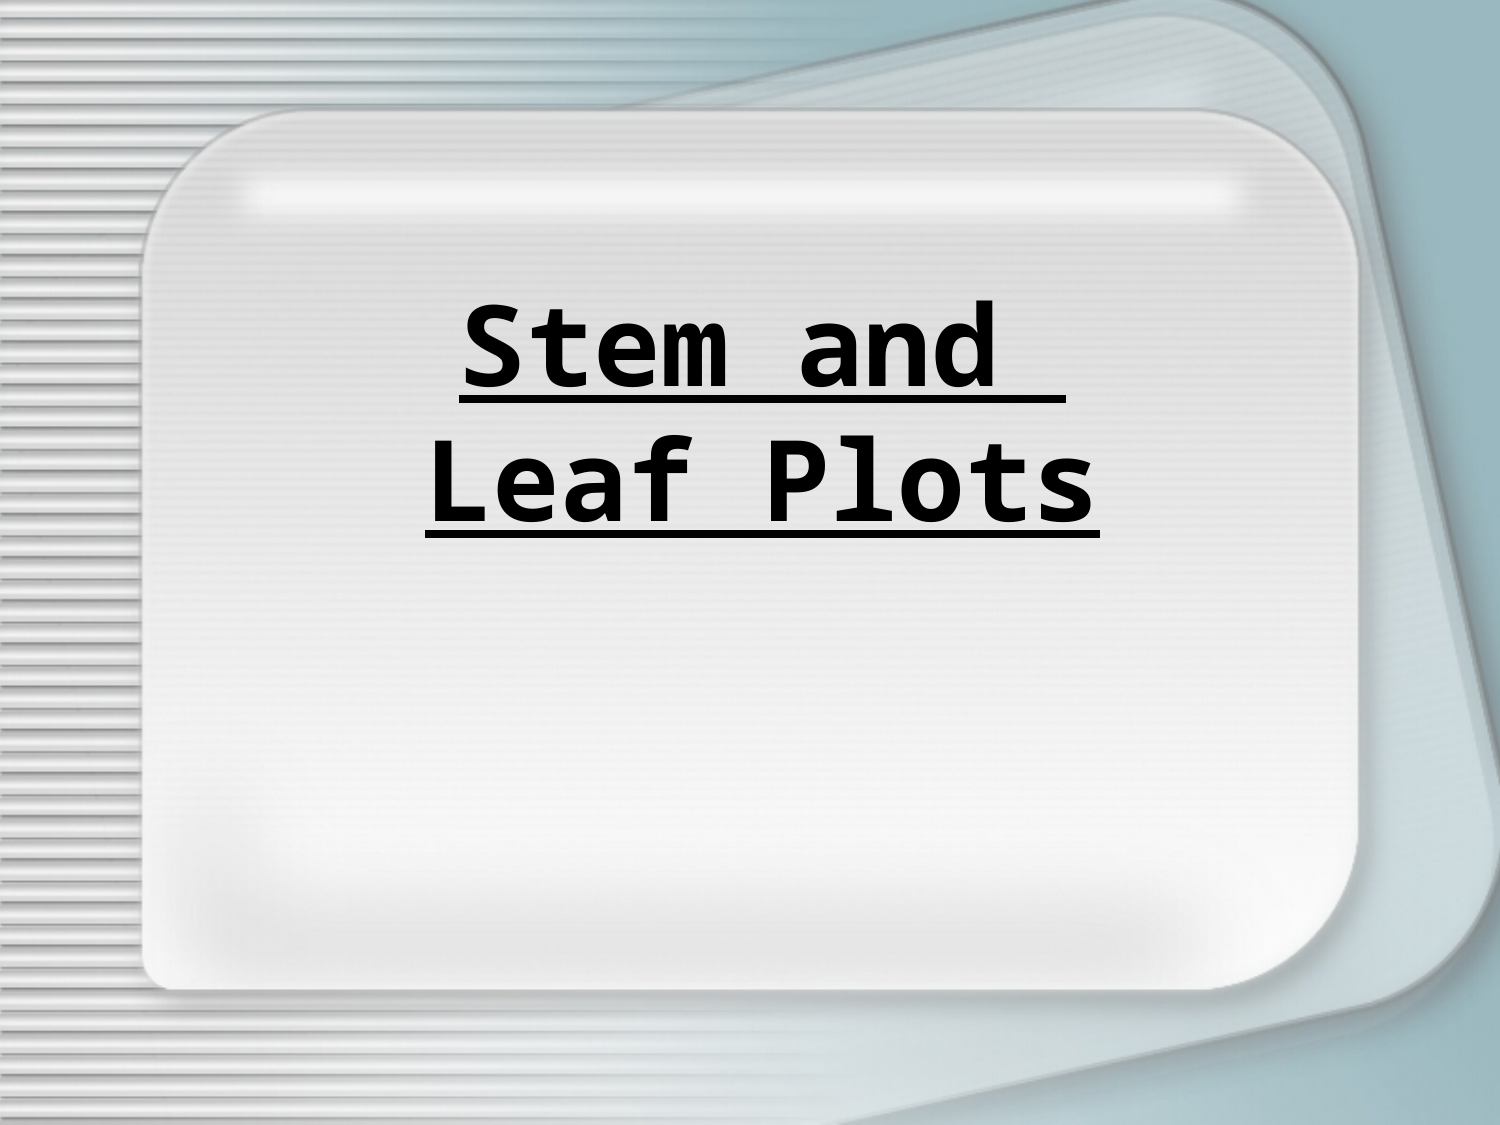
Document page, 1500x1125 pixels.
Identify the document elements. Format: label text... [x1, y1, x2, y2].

picture [0, 0, 1500, 1125]
title Stem and Leaf Plots [125, 450, 1400, 638]
